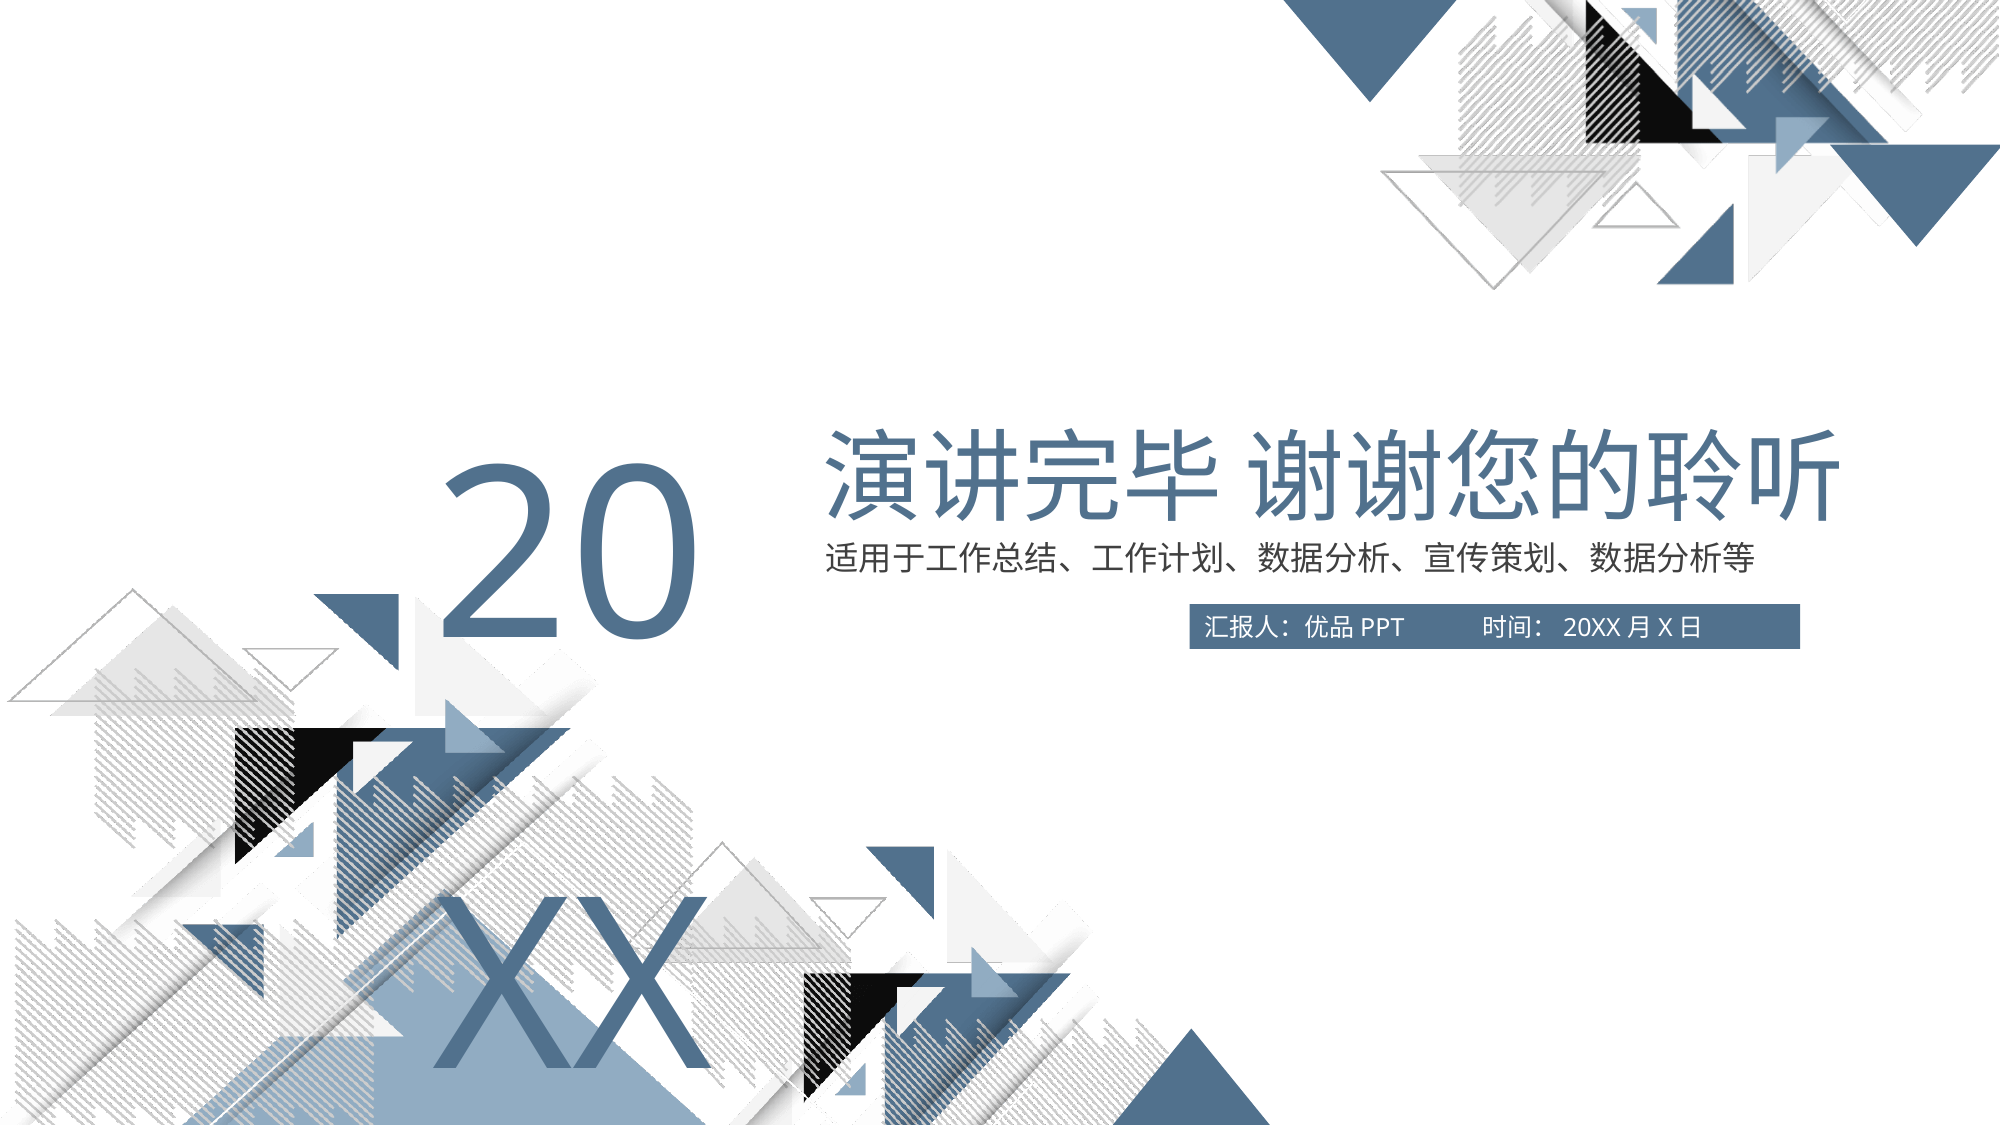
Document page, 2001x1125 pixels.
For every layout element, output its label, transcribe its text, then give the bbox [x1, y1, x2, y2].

text_box 20XX [412, 243, 838, 588]
text_box 汇报人：优品PPT 时间：20XX月X日 [1295, 604, 1801, 649]
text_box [0, 588, 1295, 1125]
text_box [1283, 0, 2000, 290]
text_box 适用于工作总结、工作计划、数据分析、宣传策划、数据分析等 [838, 536, 1817, 577]
text_box 演讲完毕 谢谢您的聆听 [838, 343, 1898, 544]
